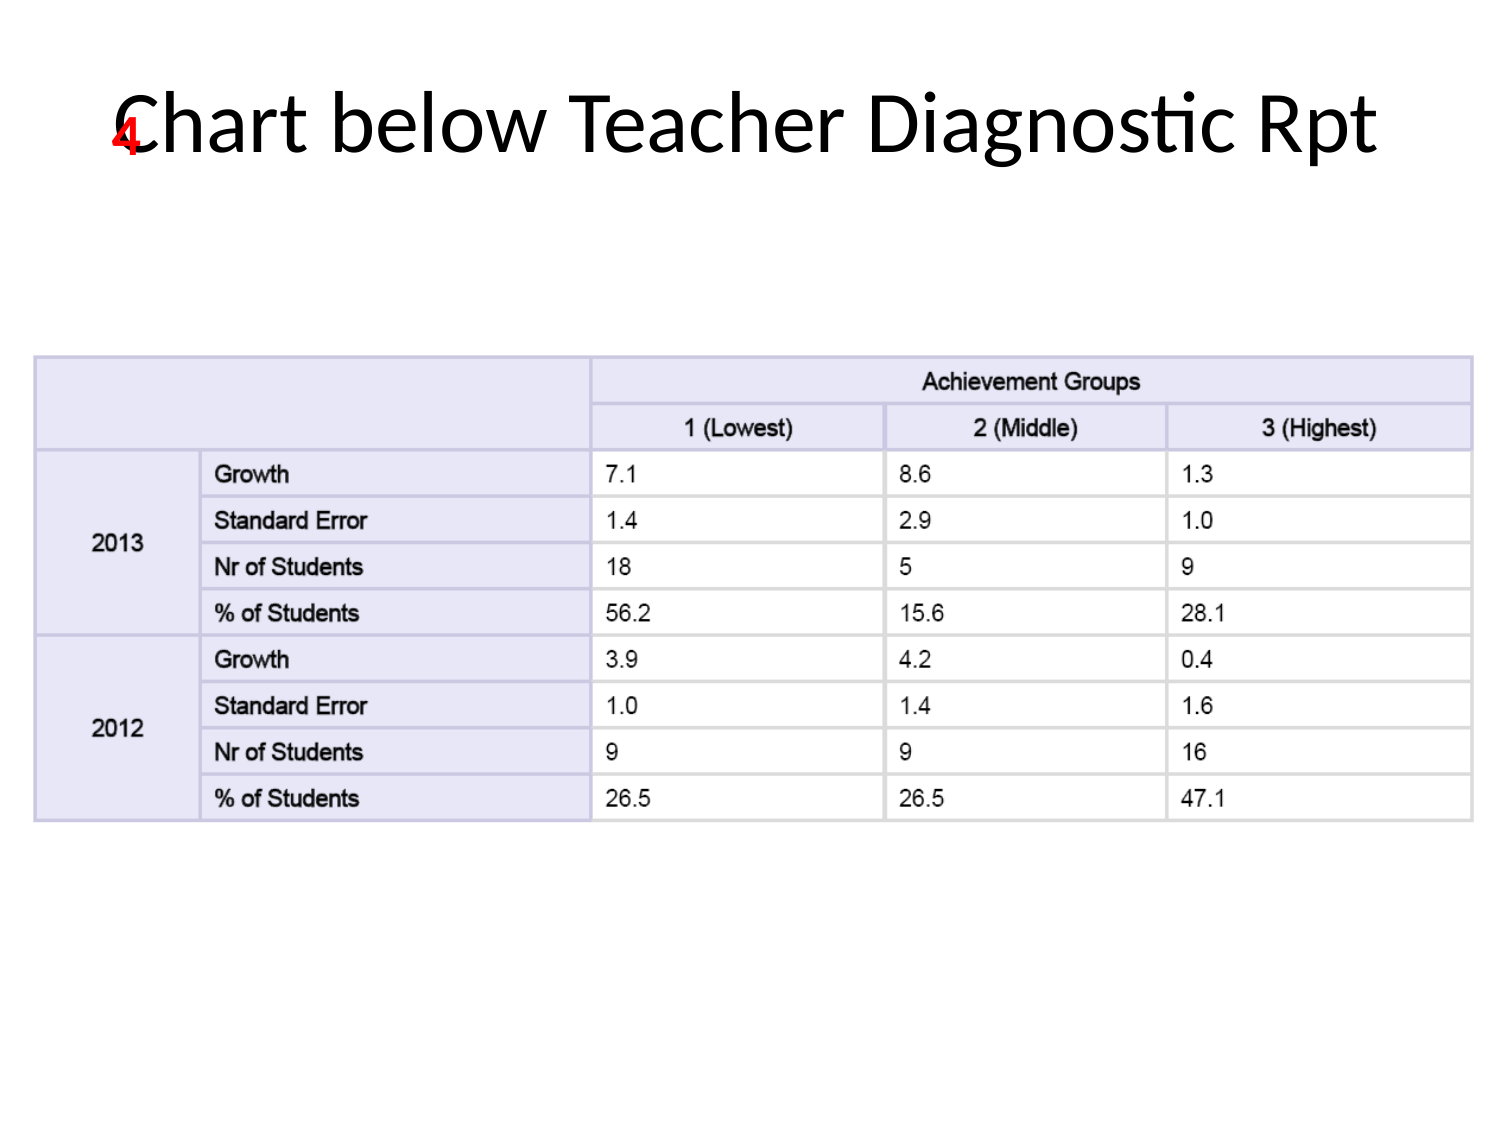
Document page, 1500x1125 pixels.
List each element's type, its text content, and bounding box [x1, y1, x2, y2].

picture [17, 320, 1500, 847]
title Chart below Teacher Diagnostic Rpt [72, 36, 1423, 225]
text_box 4 [96, 89, 141, 175]
